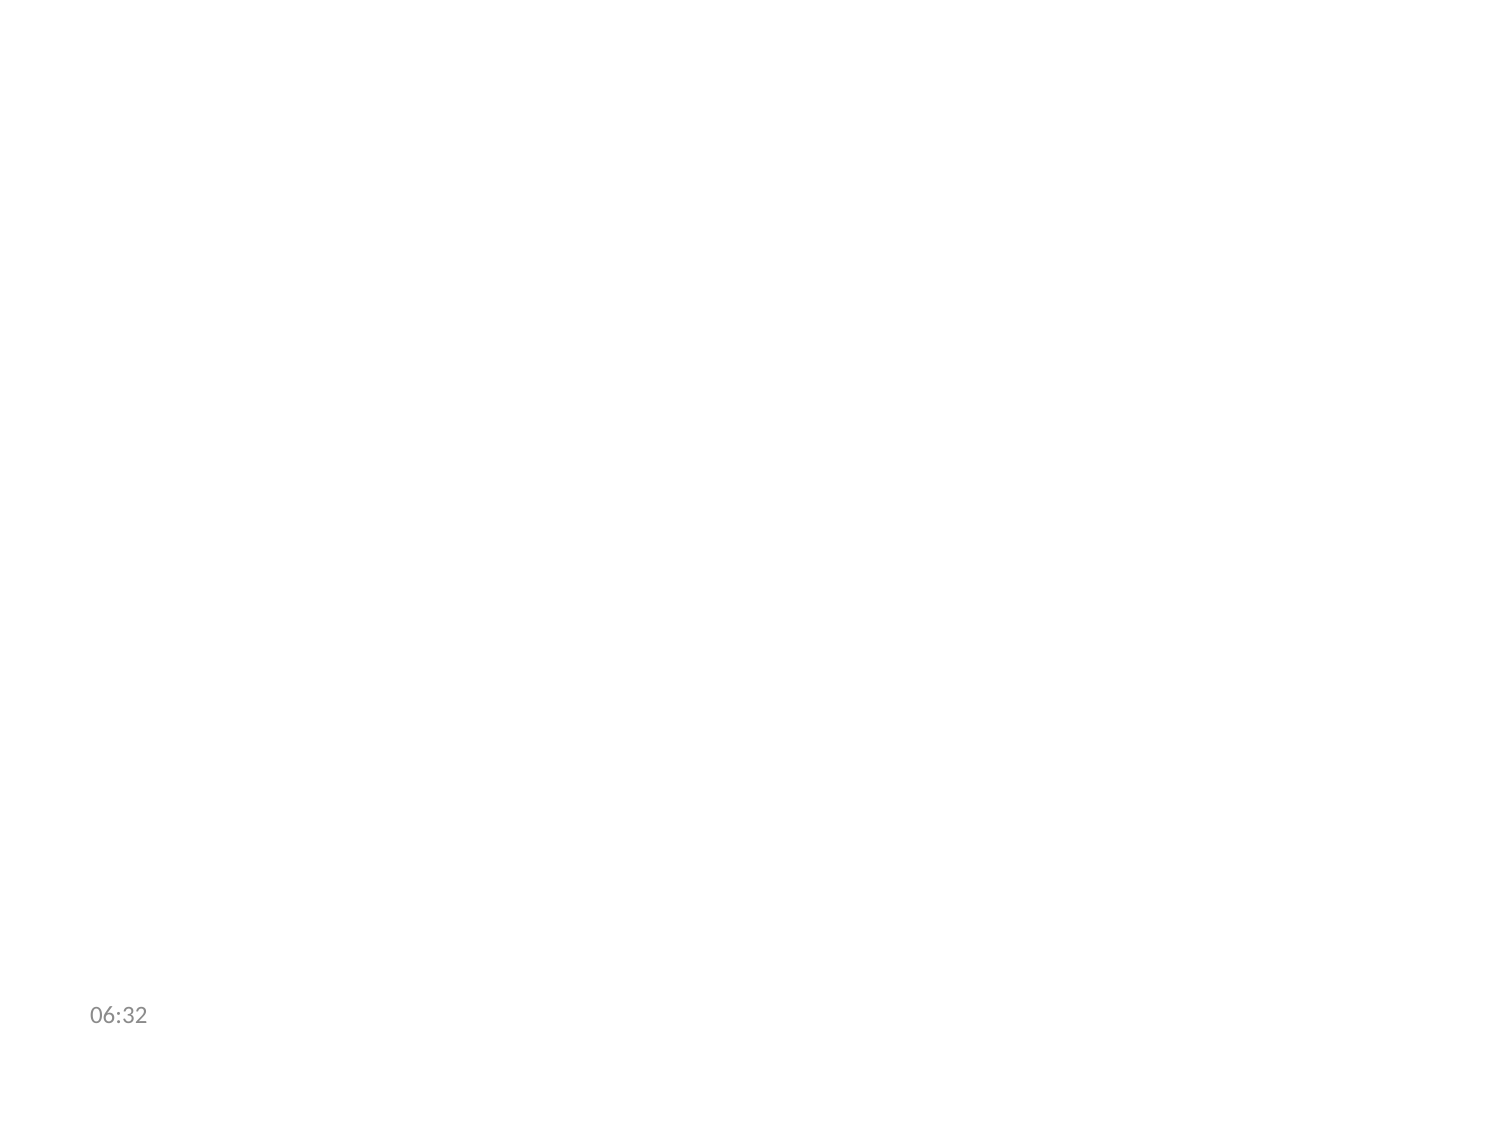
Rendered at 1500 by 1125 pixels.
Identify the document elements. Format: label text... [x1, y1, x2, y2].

text_box 15:35 [75, 983, 425, 1044]
